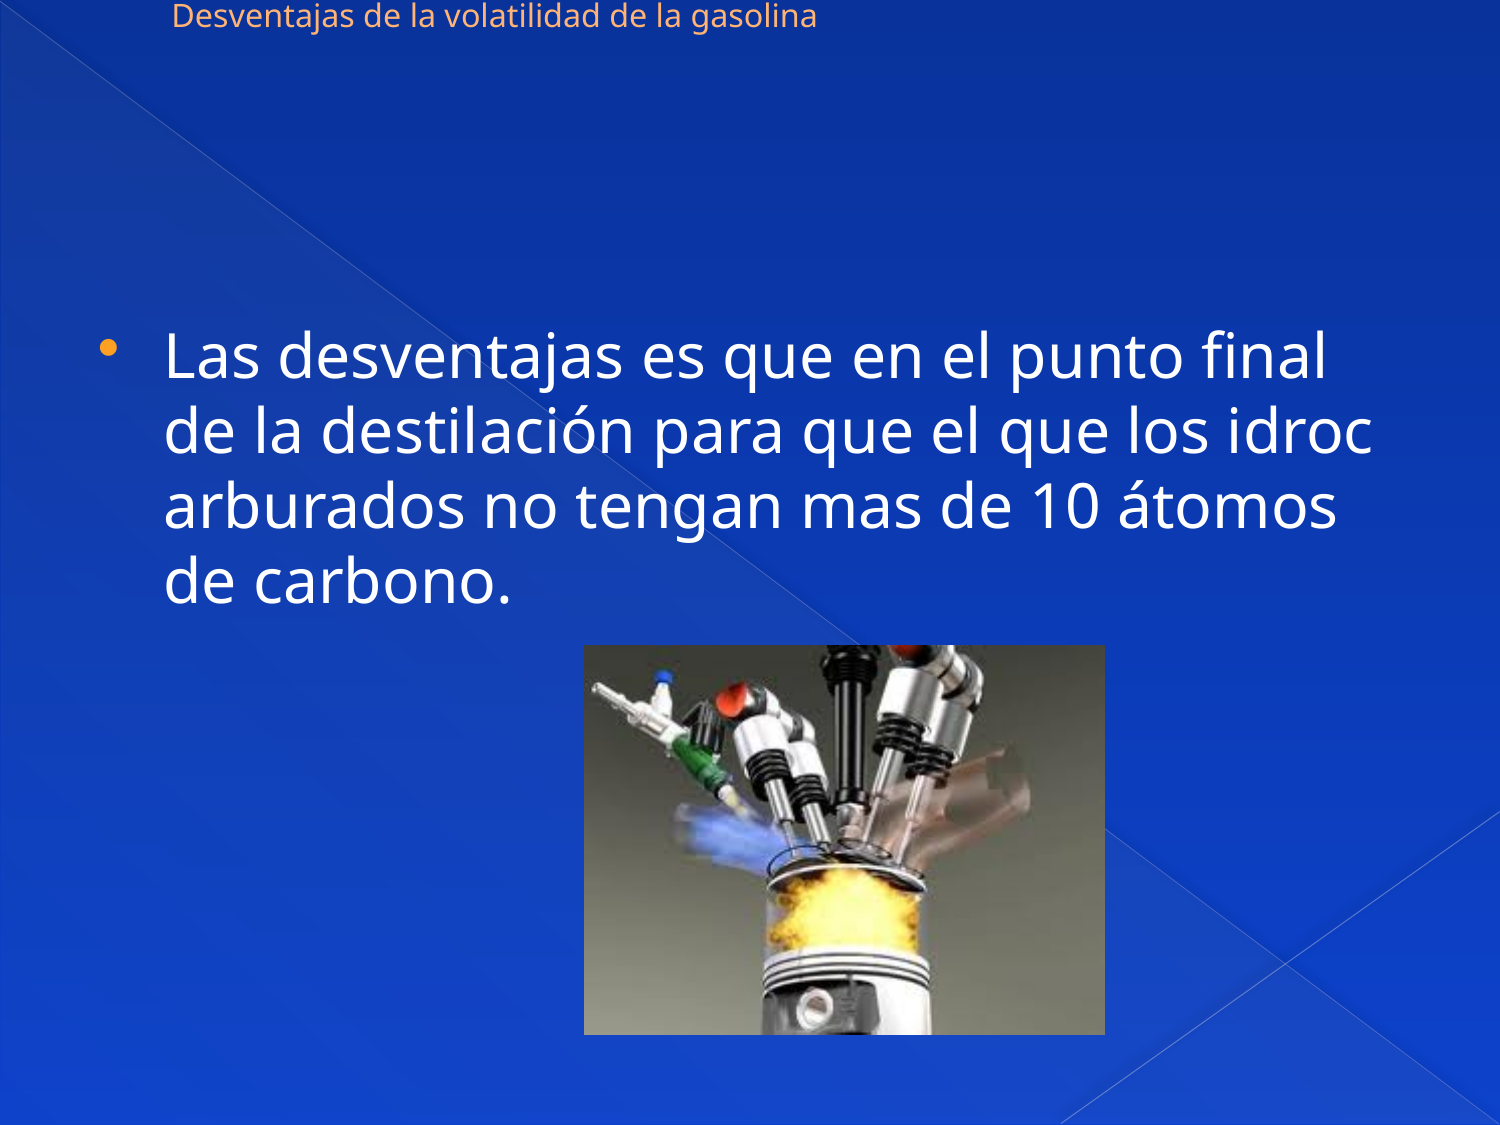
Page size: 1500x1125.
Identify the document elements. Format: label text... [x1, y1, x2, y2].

title Desventajas de la volatilidad de la gasolina [123, 0, 1397, 44]
picture [584, 644, 1105, 1035]
list Las desventajas es que en el punto final de la destilación para que el que los idroc arburados no tengan mas de 10 átomos de carbono. [75, 308, 1425, 1059]
